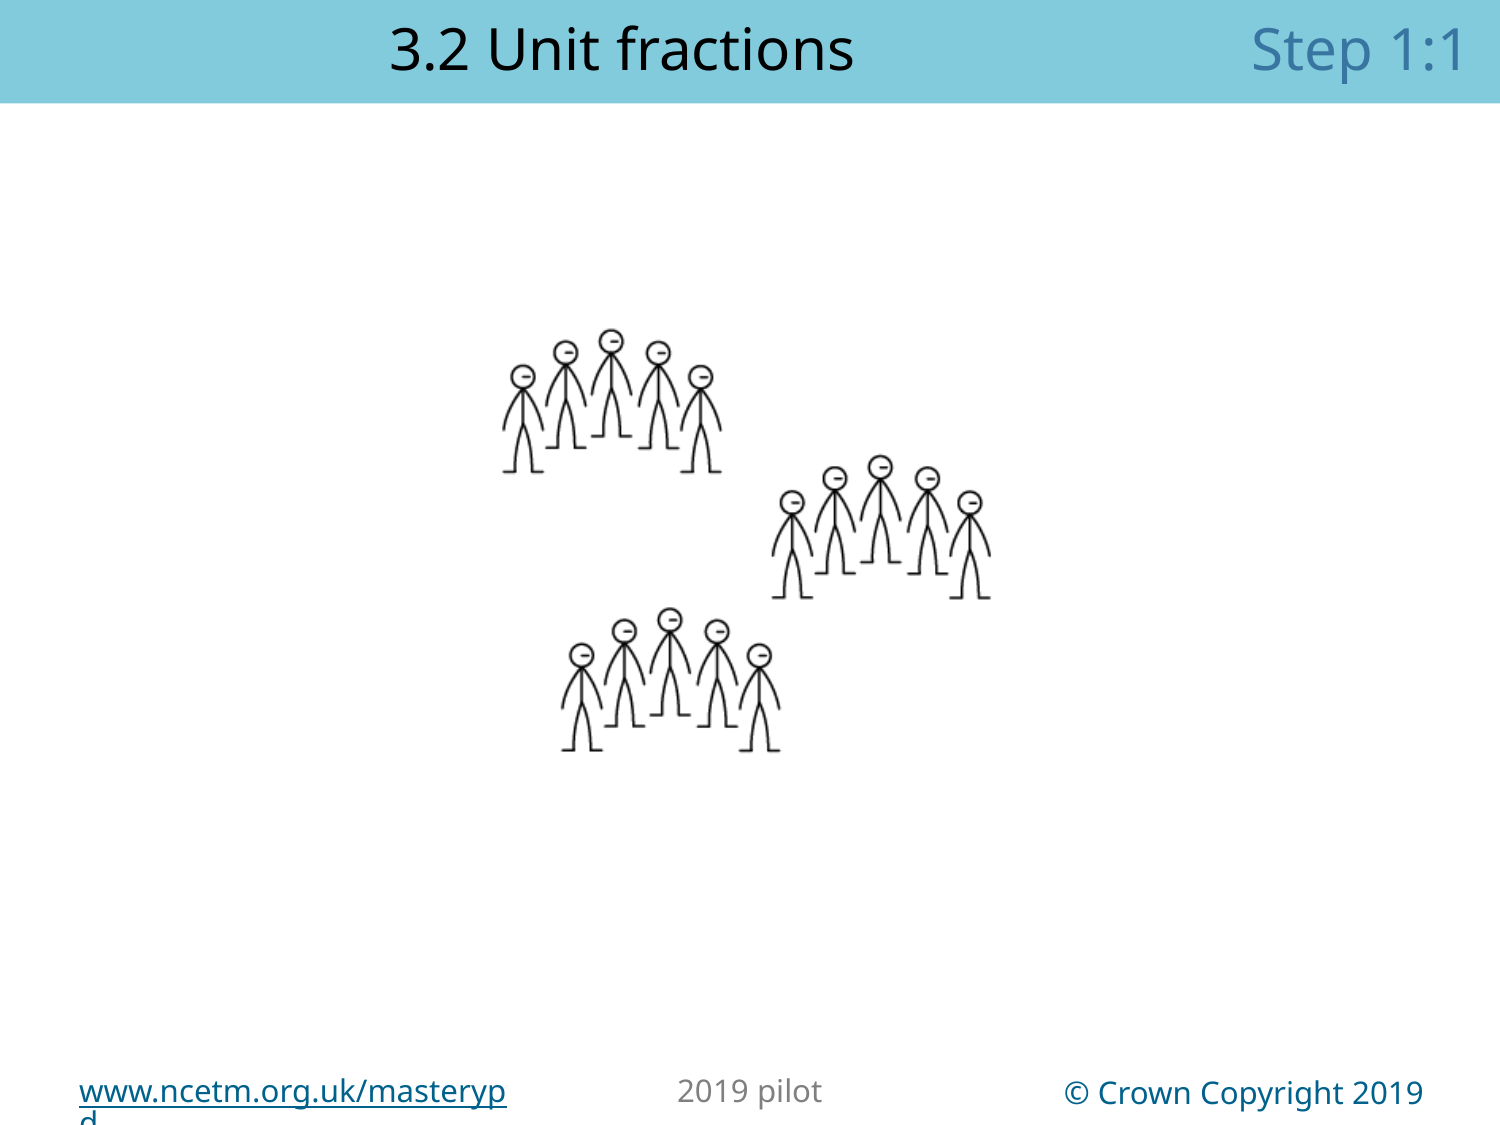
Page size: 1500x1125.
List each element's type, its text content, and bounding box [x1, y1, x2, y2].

picture [501, 313, 999, 812]
list 3.2 Unit fractions Step 1:1 [0, 0, 1500, 104]
